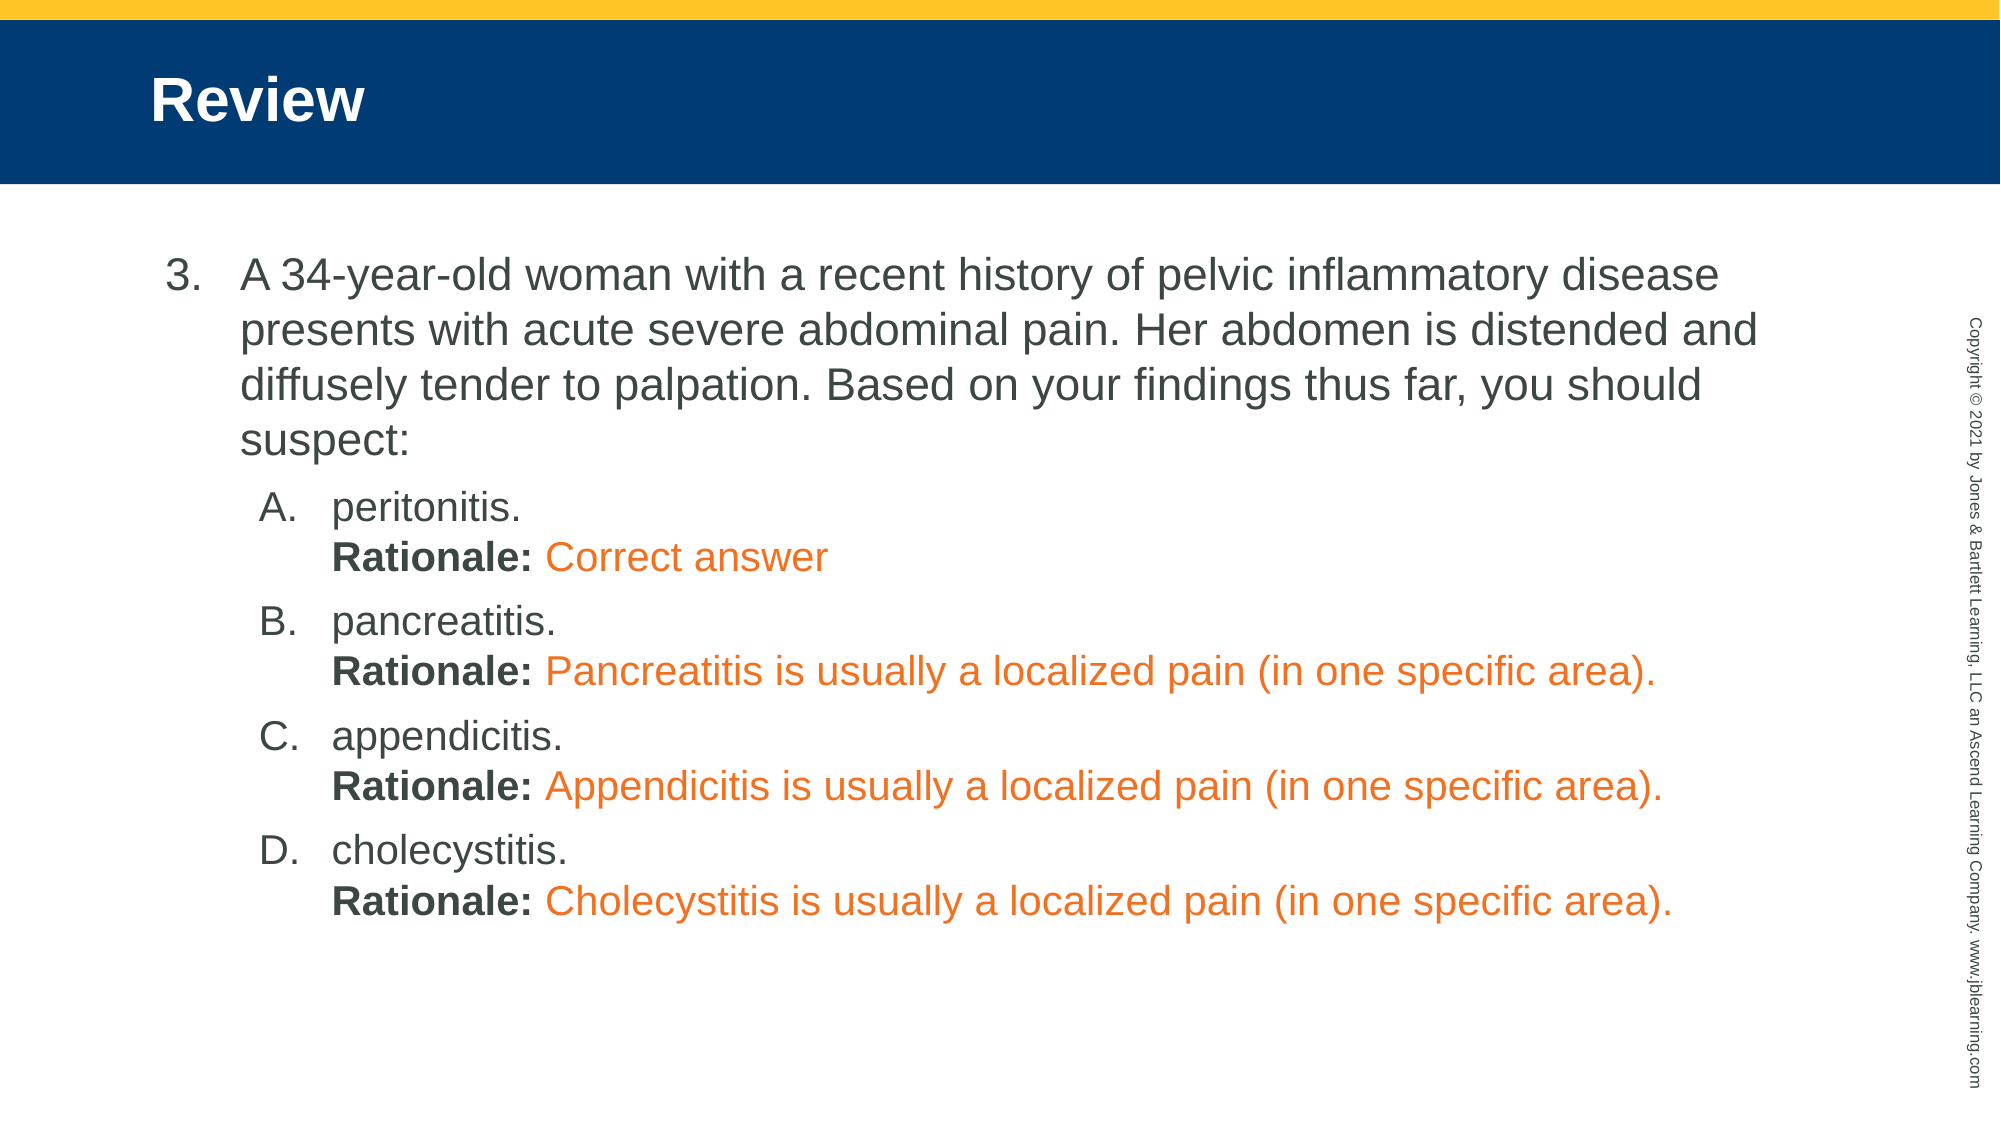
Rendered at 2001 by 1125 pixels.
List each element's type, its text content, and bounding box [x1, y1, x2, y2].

title Review [0, 19, 2000, 185]
list A 34-year-old woman with a recent history of pelvic inflammatory disease presents with acute severe abdominal pain. Her abdomen is distended and diffusely tender to palpation. Based on your findings thus far, you should suspect: peritonitis. Rationale: Correct answer pancreatitis. Rationale: Pancreatitis is usually a localized pain (in one specific area). appendicitis. Rationale: Appendicitis is usually a localized pain (in one specific area). cholecystitis. Rationale: Cholecystitis is usually a localized pain (in one specific area). [150, 237, 1850, 1025]
